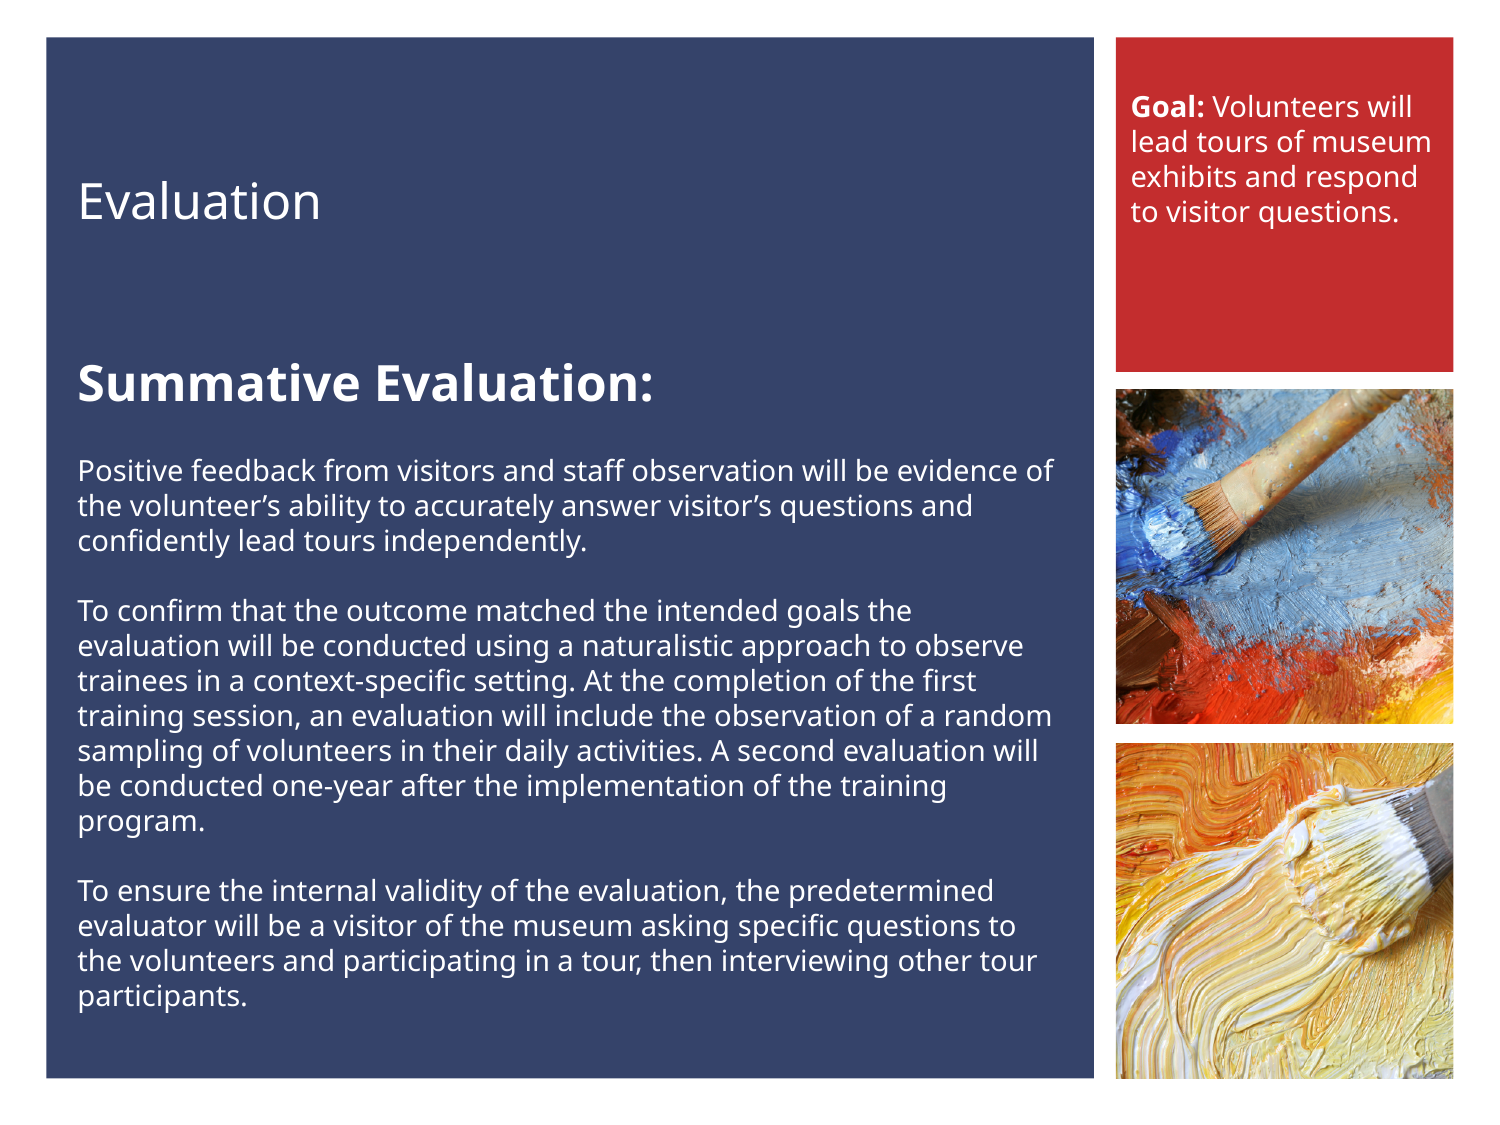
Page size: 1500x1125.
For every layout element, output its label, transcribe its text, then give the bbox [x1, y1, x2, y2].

list Summative Evaluation: Positive feedback from visitors and staff observation will be evidence of the volunteer’s ability to accurately answer visitor’s questions and confidently lead tours independently. To confirm that the outcome matched the intended goals the evaluation will be conducted using a naturalistic approach to observe trainees in a context-specific setting. At the completion of the first training session, an evaluation will include the observation of a random sampling of volunteers in their daily activities. A second evaluation will be conducted one-year after the implementation of the training program. To ensure the internal validity of the evaluation, the predetermined evaluator will be a visitor of the museum asking specific questions to the volunteers and participating in a tour, then interviewing other tour participants. [62, 343, 1077, 1006]
title Evaluation [62, 80, 1077, 237]
text_box Goal: Volunteers will lead tours of museum exhibits and respond to visitor questions. [1115, 80, 1450, 236]
picture [1115, 388, 1454, 725]
picture [1115, 743, 1454, 1079]
